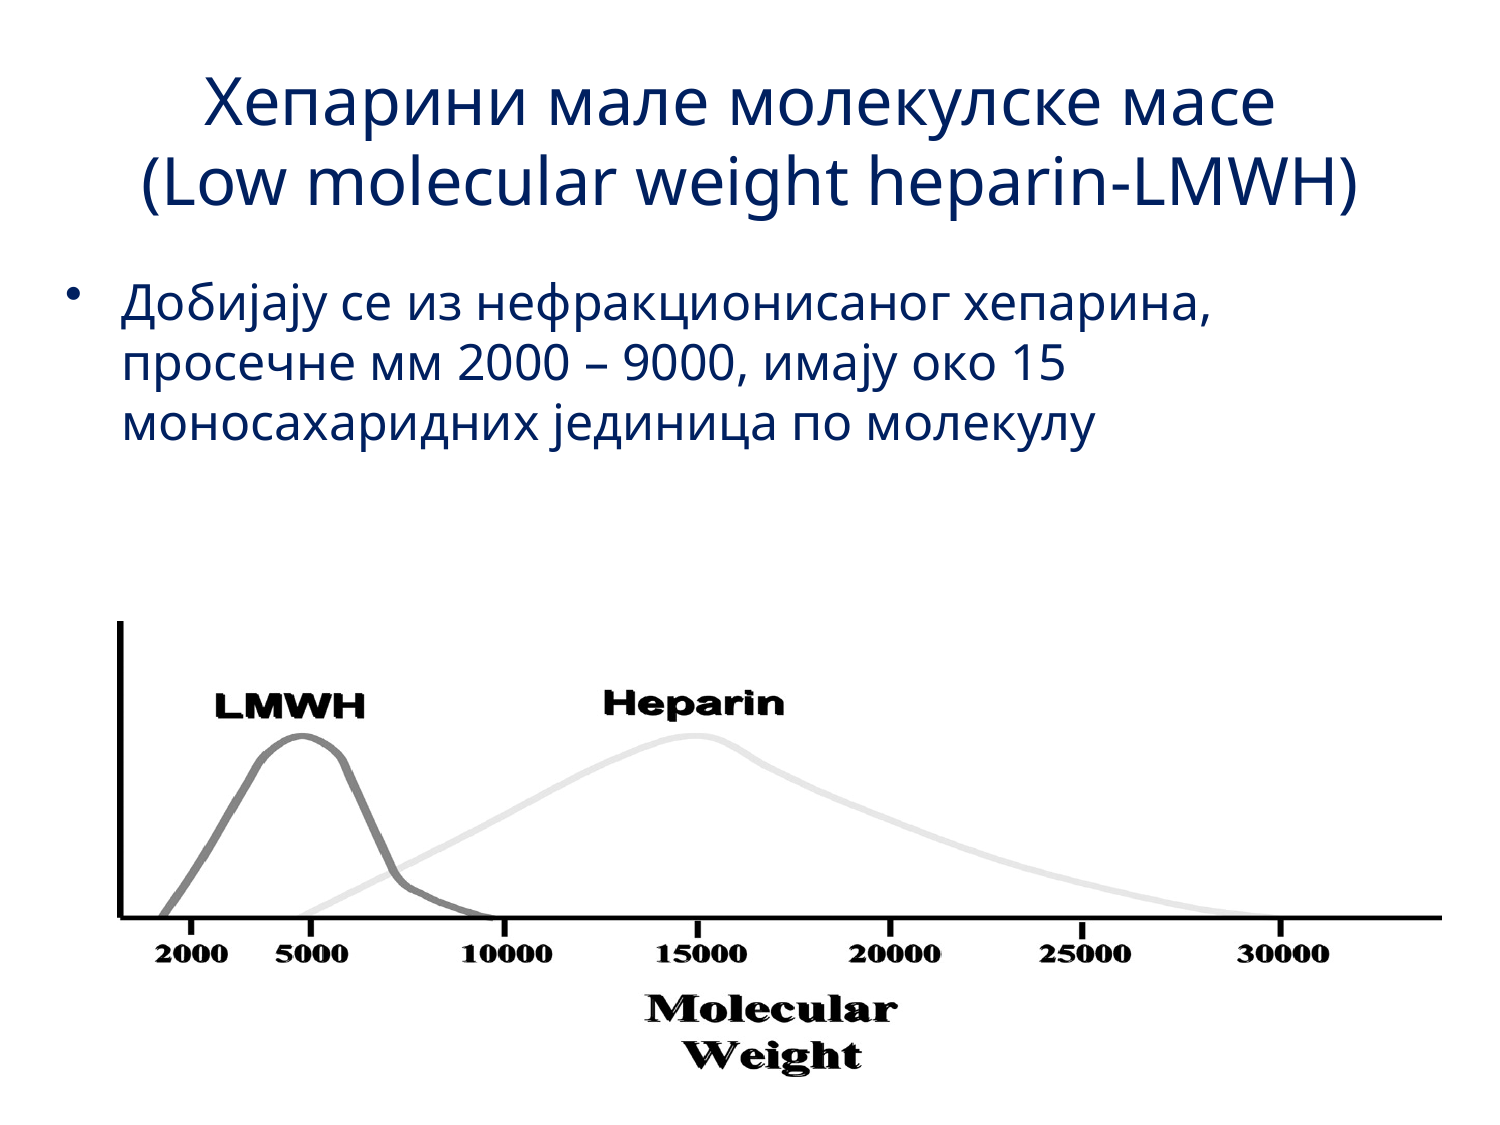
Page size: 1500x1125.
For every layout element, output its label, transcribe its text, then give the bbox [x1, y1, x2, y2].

title Хепарини мале молекулске масе (Low molecular weight heparin-LMWH) [75, 45, 1425, 233]
picture [116, 620, 1442, 1078]
list Добијају се из нефракционисаног хепарина, просечне мм 2000 – 9000, имају око 15 моносахаридних јединица по молекулу [50, 262, 1475, 1005]
